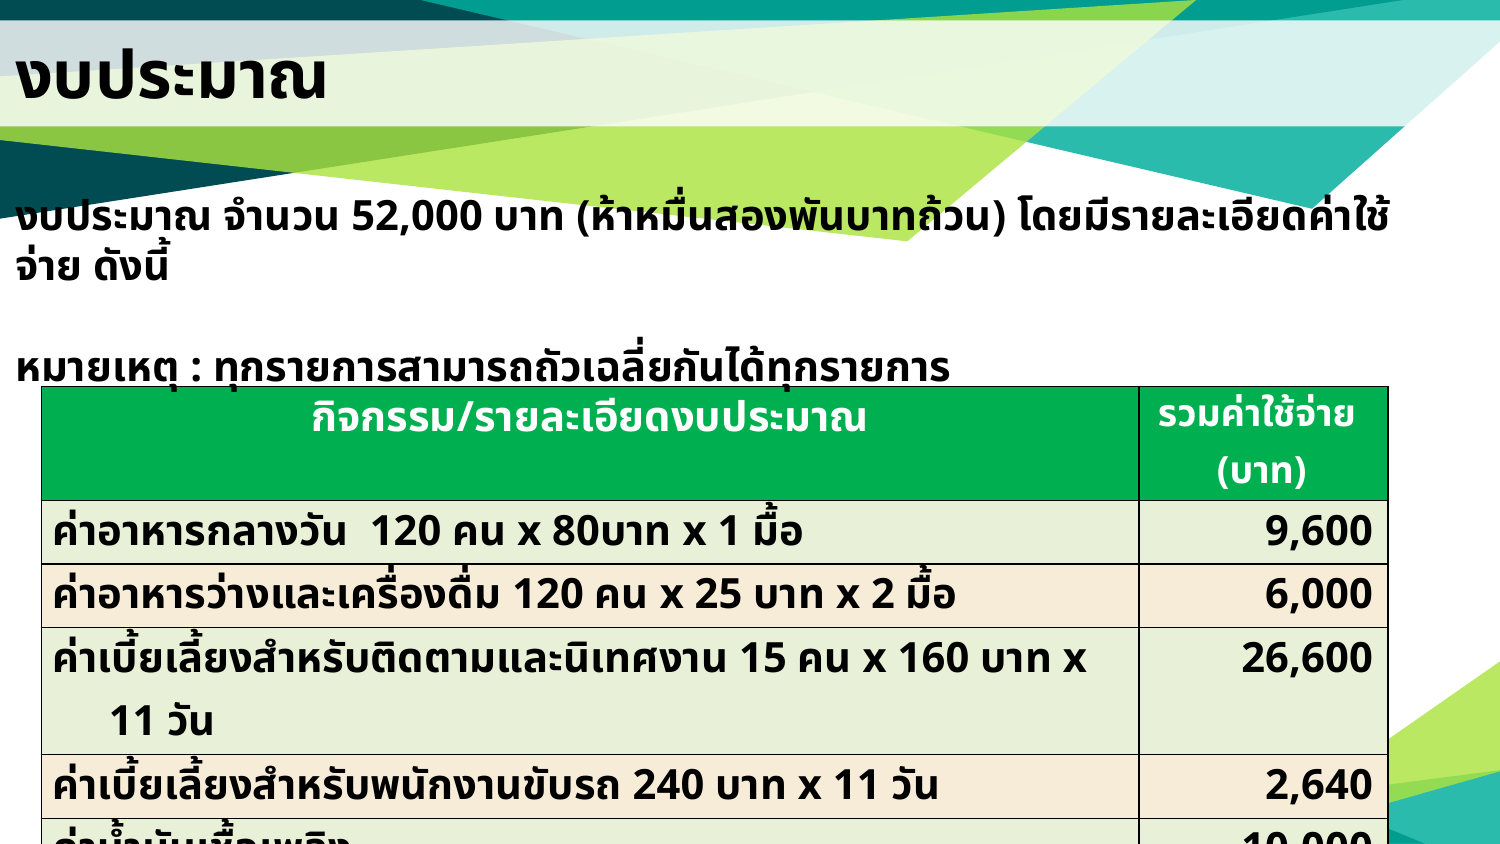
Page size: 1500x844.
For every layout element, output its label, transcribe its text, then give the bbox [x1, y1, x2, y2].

table_cell 26,600 [1140, 628, 1387, 754]
text_box งบประมาณ จำนวน 52,000 บาท (ห้าหมื่นสองพันบาทถ้วน) โดยมีรายละเอียดค่าใช้จ่าย ดังนี้ หมายเหตุ : ทุกรายการสามารถถัวเฉลี่ยกันได้ทุกรายการ [0, 181, 1463, 397]
table_cell ค่าอาหารว่างและเครื่องดื่ม 120 คน x 25 บาท x 2 มื้อ [42, 565, 1138, 627]
table_cell 10,000 [1140, 819, 1387, 844]
table_cell ค่าอาหารกลางวัน 120 คน x 80บาท x 1 มื้อ [42, 501, 1138, 563]
table_header กิจกรรม/รายละเอียดงบประมาณ [42, 397, 1138, 500]
title งบประมาณ [0, 20, 1500, 127]
table_cell ค่าน้ำมันเชื้อเพลิง [42, 819, 1138, 844]
table_cell ค่าเบี้ยเลี้ยงสำหรับพนักงานขับรถ 240 บาท x 11 วัน [42, 755, 1138, 818]
table_cell 2,640 [1140, 755, 1387, 818]
table_header รวมค่าใช้จ่าย (บาท) [1140, 397, 1387, 500]
table_cell ค่าเบี้ยเลี้ยงสำหรับติดตามและนิเทศงาน 15 คน x 160 บาท x 11 วัน [42, 628, 1138, 754]
table_cell 9,600 [1140, 501, 1387, 563]
table_cell 6,000 [1140, 565, 1387, 627]
